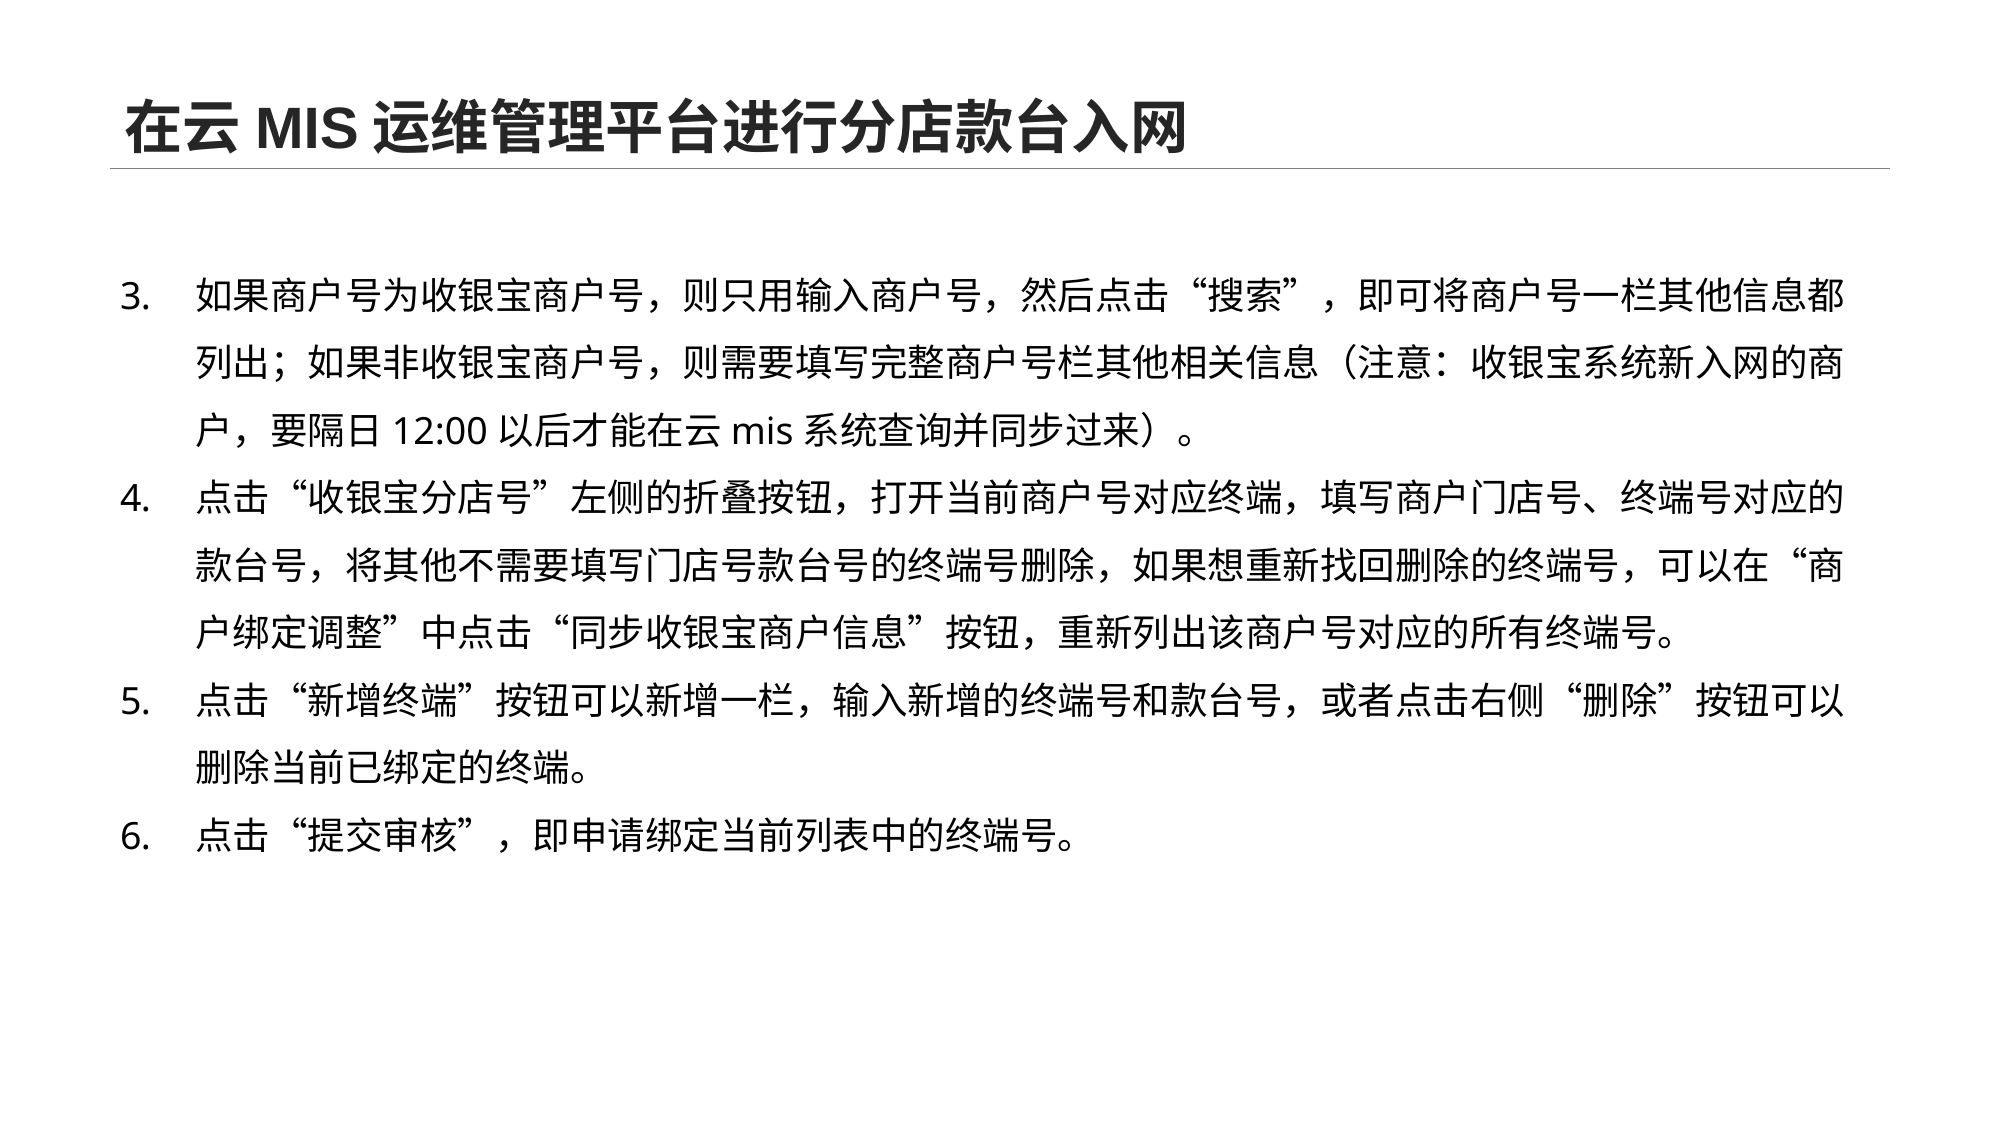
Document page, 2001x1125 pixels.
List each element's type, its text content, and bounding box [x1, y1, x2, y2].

text_box 在云MIS运维管理平台进行分店款台入网 [109, 0, 1890, 169]
text_box 如果商户号为收银宝商户号，则只用输入商户号，然后点击“搜索”，即可将商户号一栏其他信息都列出；如果非收银宝商户号，则需要填写完整商户号栏其他相关信息（注意：收银宝系统新入网的商户，要隔日12:00以后才能在云mis系统查询并同步过来）。 点击“收银宝分店号”左侧的折叠按钮，打开当前商户号对应终端，填写商户门店号、终端号对应的款台号，将其他不需要填写门店号款台号的终端号删除，如果想重新找回删除的终端号，可以在“商户绑定调整”中点击“同步收银宝商户信息”按钮，重新列出该商户号对应的所有终端号。 点击“新增终端”按钮可以新增一栏，输入新增的终端号和款台号，或者点击右侧“删除”按钮可以删除当前已绑定的终端。 点击“提交审核”，即申请绑定当前列表中的终端号。 [105, 241, 1895, 864]
